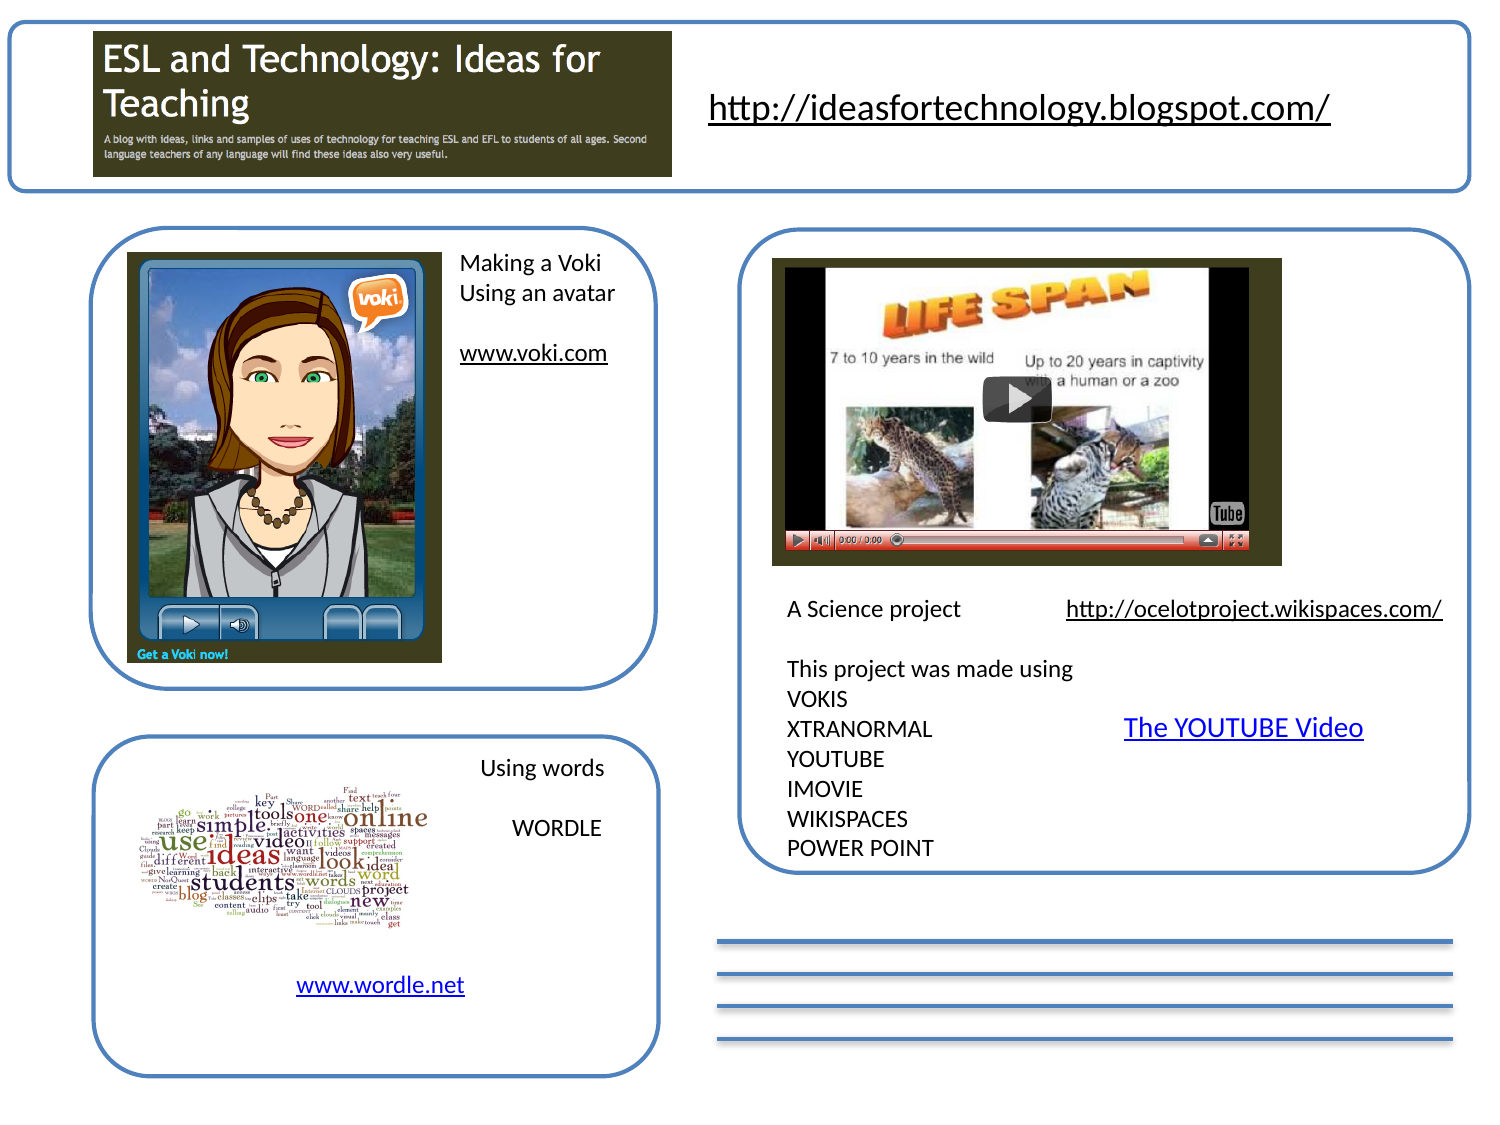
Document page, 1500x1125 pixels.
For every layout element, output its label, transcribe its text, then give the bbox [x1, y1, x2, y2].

text_box [7, 19, 1472, 194]
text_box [739, 229, 1470, 874]
picture [93, 30, 673, 178]
picture [134, 766, 441, 942]
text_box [93, 736, 659, 1077]
text_box http://ideasfortechnology.blogspot.com/ [693, 75, 1384, 136]
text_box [90, 227, 656, 689]
